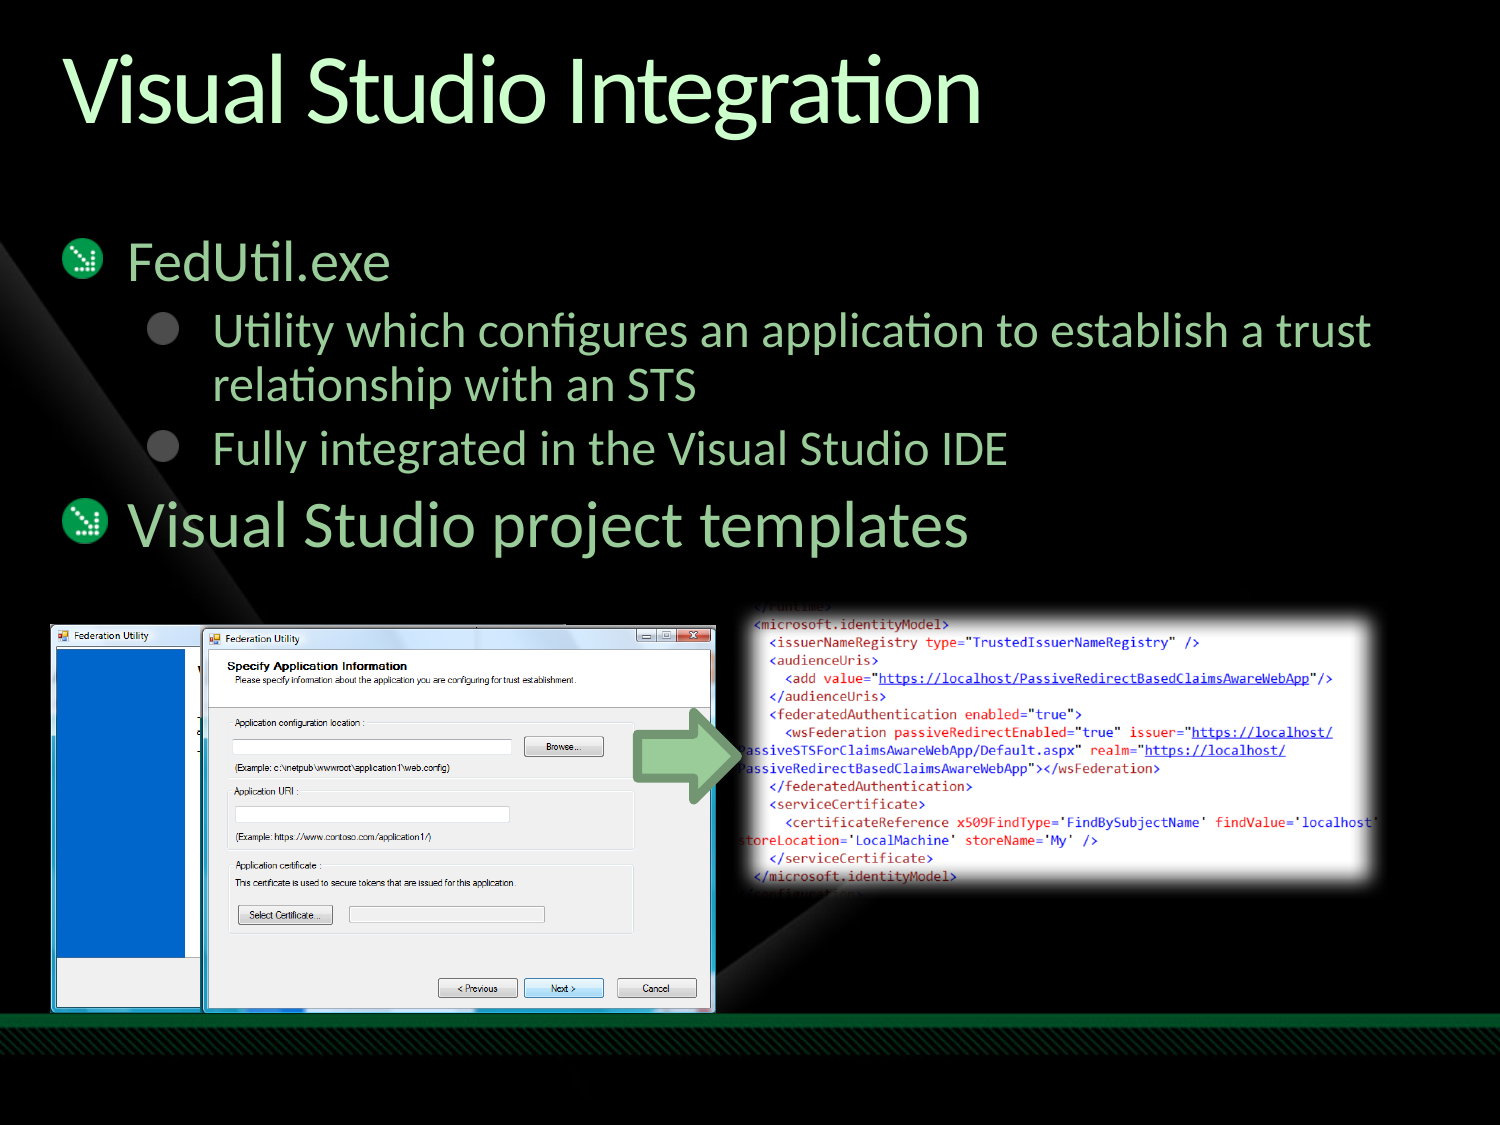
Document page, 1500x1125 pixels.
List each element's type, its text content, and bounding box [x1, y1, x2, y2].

list FedUtil.exe Utility which configures an application to establish a trust relationship with an STS Fully integrated in the Visual Studio IDE Visual Studio project templates [62, 231, 1438, 595]
text_box [721, 733, 726, 780]
picture [0, 0, 1500, 1125]
title Visual Studio Integration [62, 37, 1438, 147]
